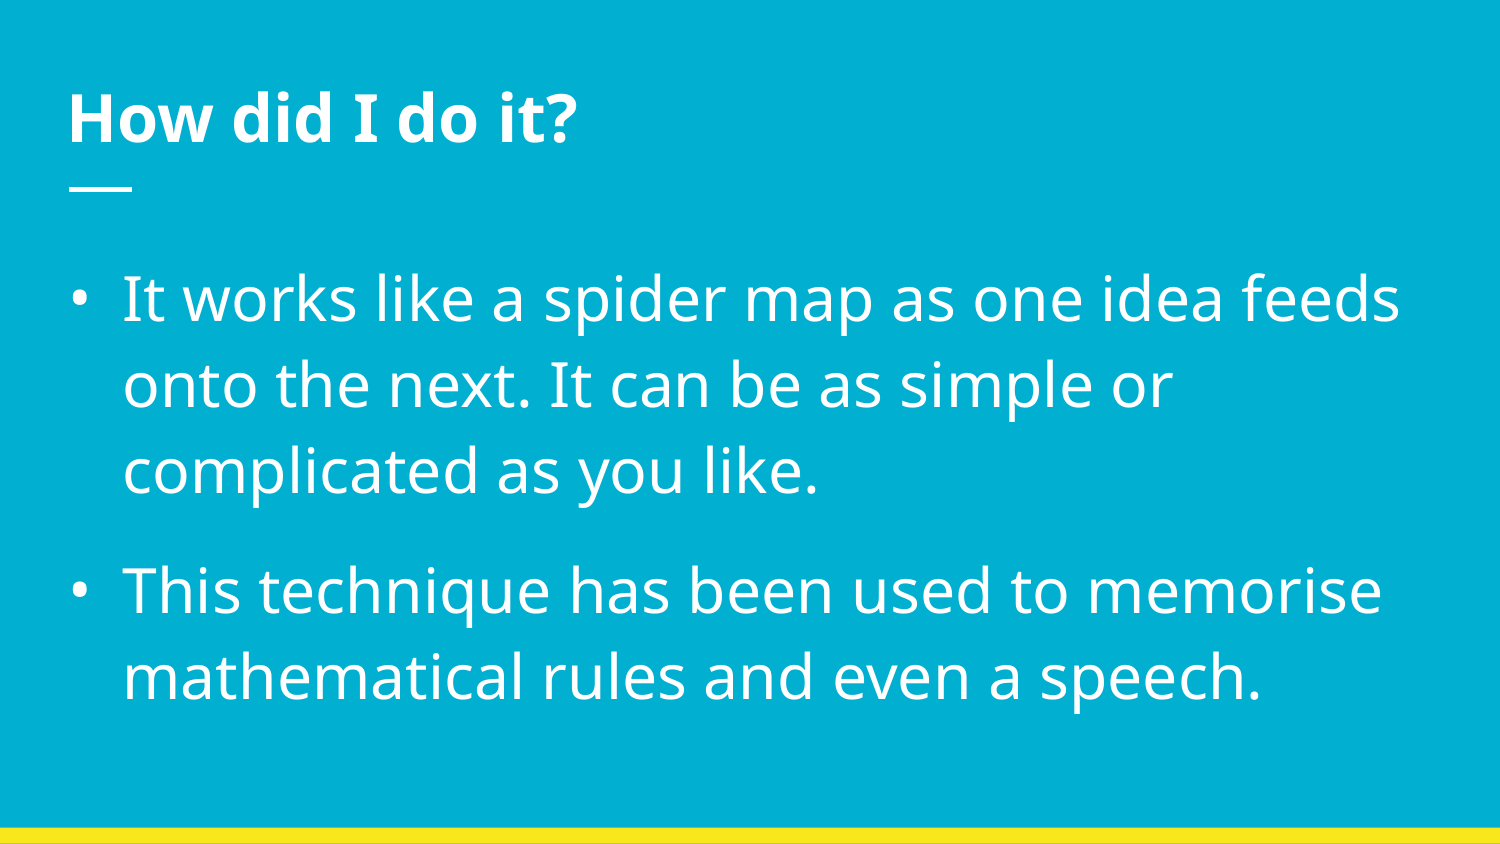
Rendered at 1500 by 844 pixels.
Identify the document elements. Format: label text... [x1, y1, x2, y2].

list It works like a spider map as one idea feeds onto the next. It can be as simple or complicated as you like. This technique has been used to memorise mathematical rules and even a speech. [51, 232, 1449, 750]
title How did I do it? [51, 61, 1449, 167]
